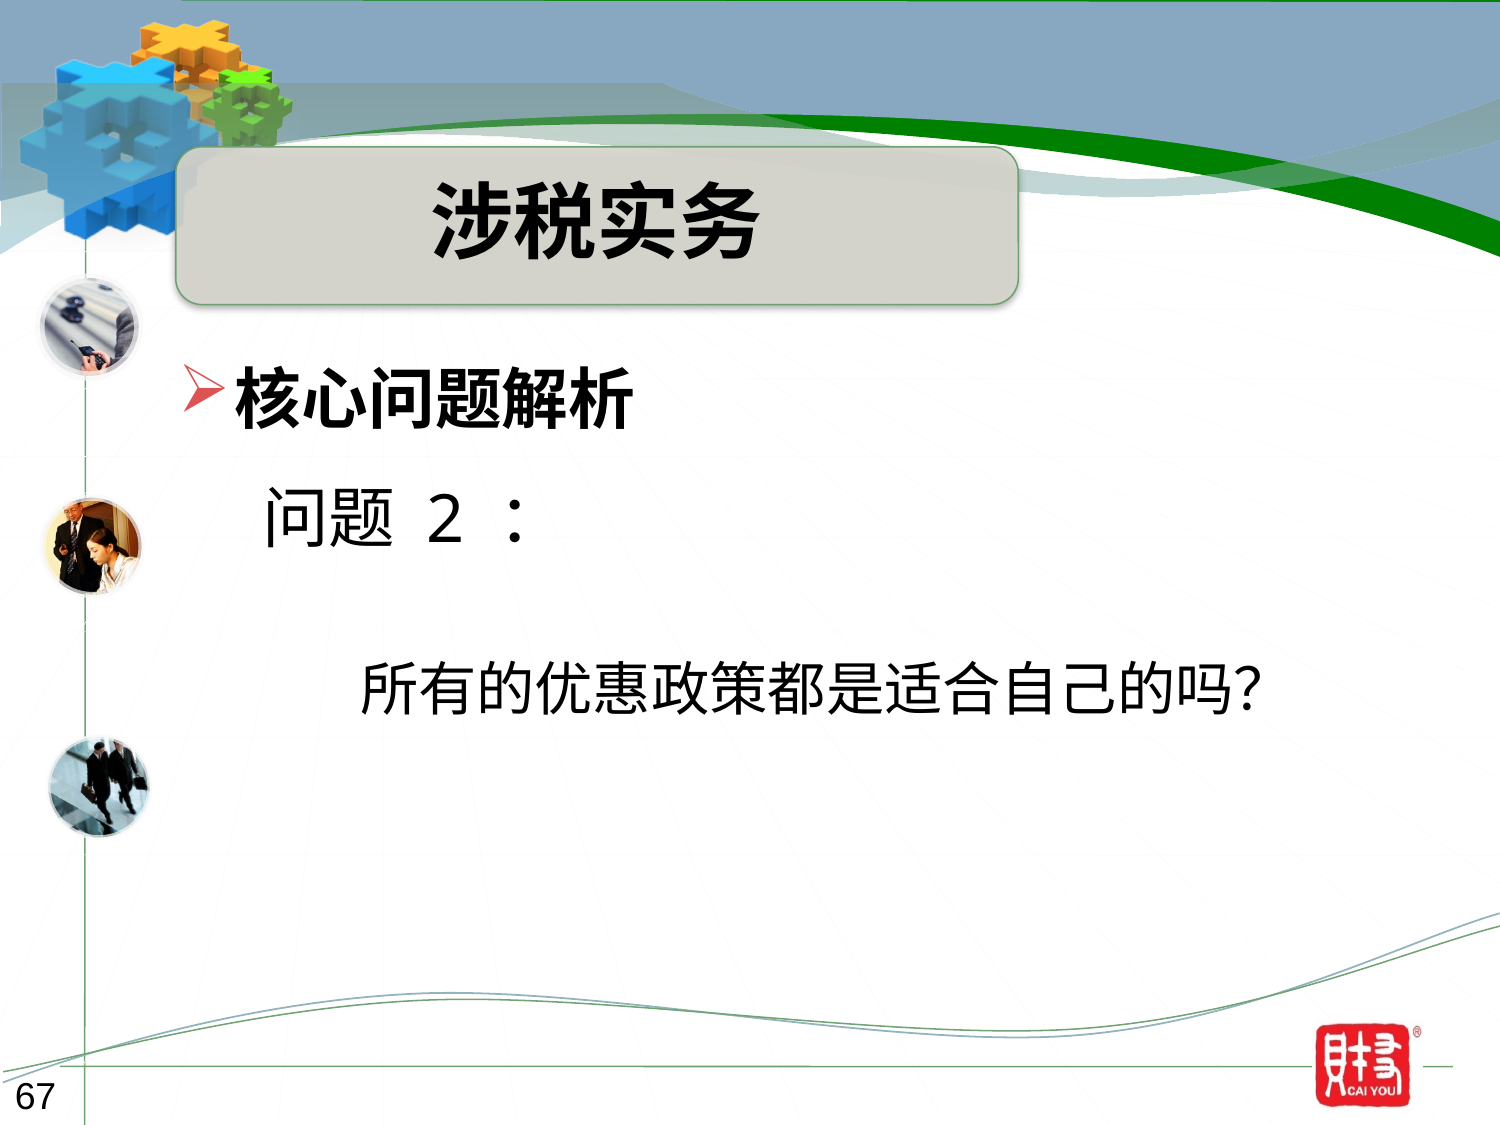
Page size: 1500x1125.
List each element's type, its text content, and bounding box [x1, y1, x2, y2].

text_box 67 [0, 1064, 94, 1125]
picture [45, 283, 134, 371]
picture [277, 142, 300, 146]
picture [0, 18, 300, 226]
picture [6, 170, 175, 252]
picture [46, 501, 138, 591]
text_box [175, 146, 1019, 305]
text_box 问题 2 ： [247, 468, 580, 564]
picture [51, 740, 147, 835]
text_box 核心问题解析 [163, 349, 1078, 445]
picture [1312, 1019, 1423, 1114]
text_box 所有的优惠政策都是适合自己的吗？ [345, 644, 1307, 730]
